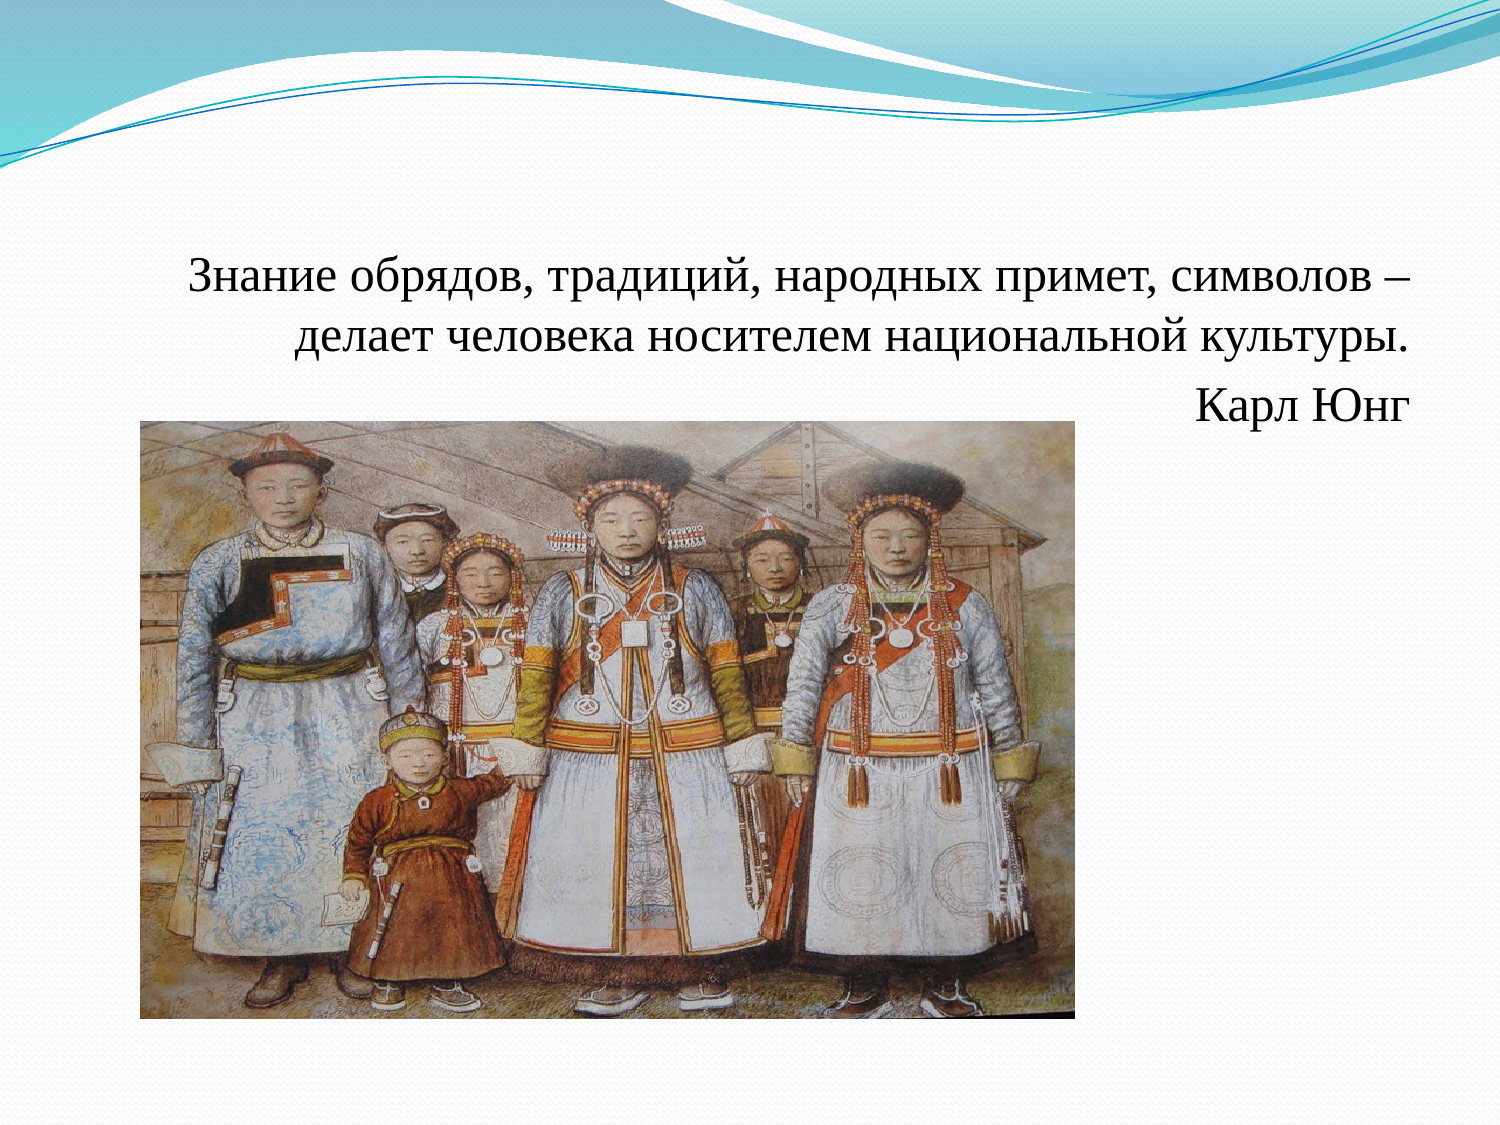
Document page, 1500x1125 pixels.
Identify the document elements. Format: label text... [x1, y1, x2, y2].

list Знание обрядов, традиций, народных примет, символов – делает человека носителем национальной культуры. Карл Юнг [75, 93, 1425, 1038]
picture [140, 421, 1076, 1019]
